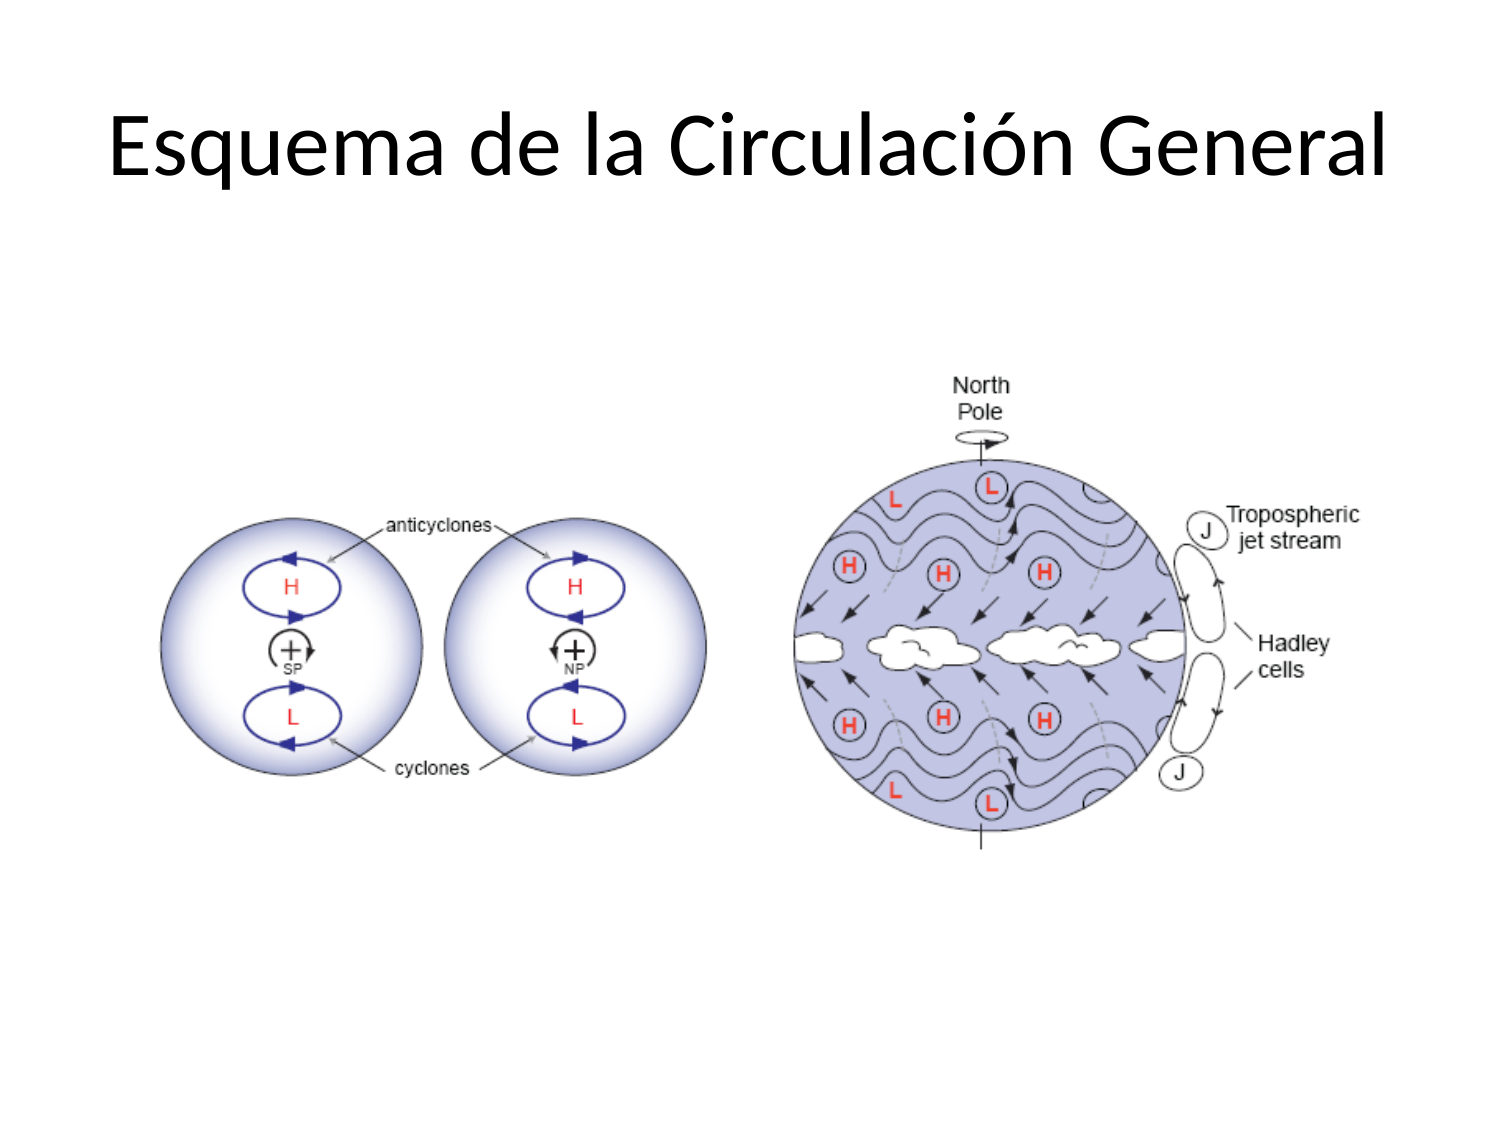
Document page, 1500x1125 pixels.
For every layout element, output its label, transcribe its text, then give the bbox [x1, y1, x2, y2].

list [774, 349, 1392, 863]
picture [37, 474, 740, 797]
title Esquema de la Circulación General [75, 45, 1425, 233]
